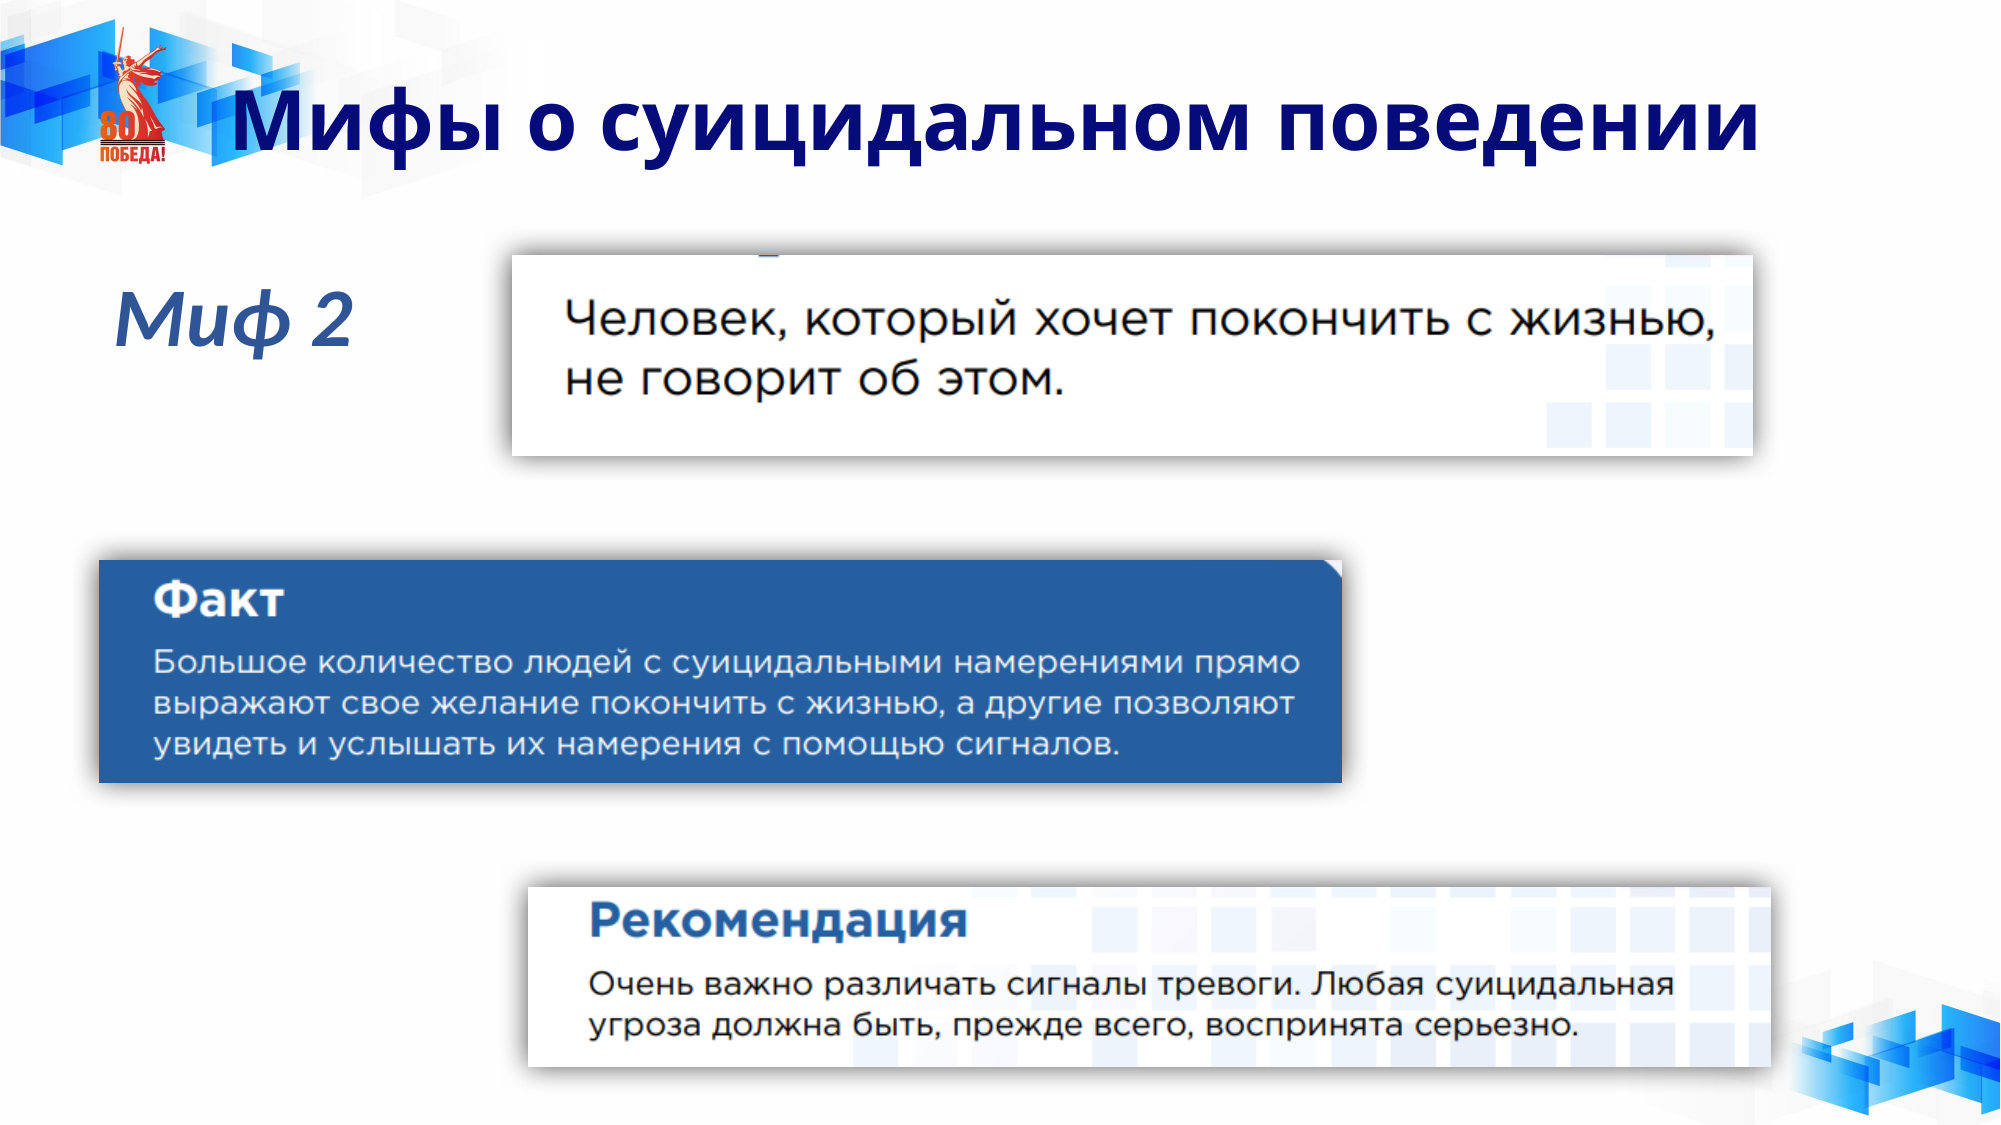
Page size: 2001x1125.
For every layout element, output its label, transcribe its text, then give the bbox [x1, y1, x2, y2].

picture [0, 0, 2001, 1125]
title Мифы о суицидальном поведении [133, 71, 1859, 176]
text_box Миф 2 [99, 255, 393, 371]
